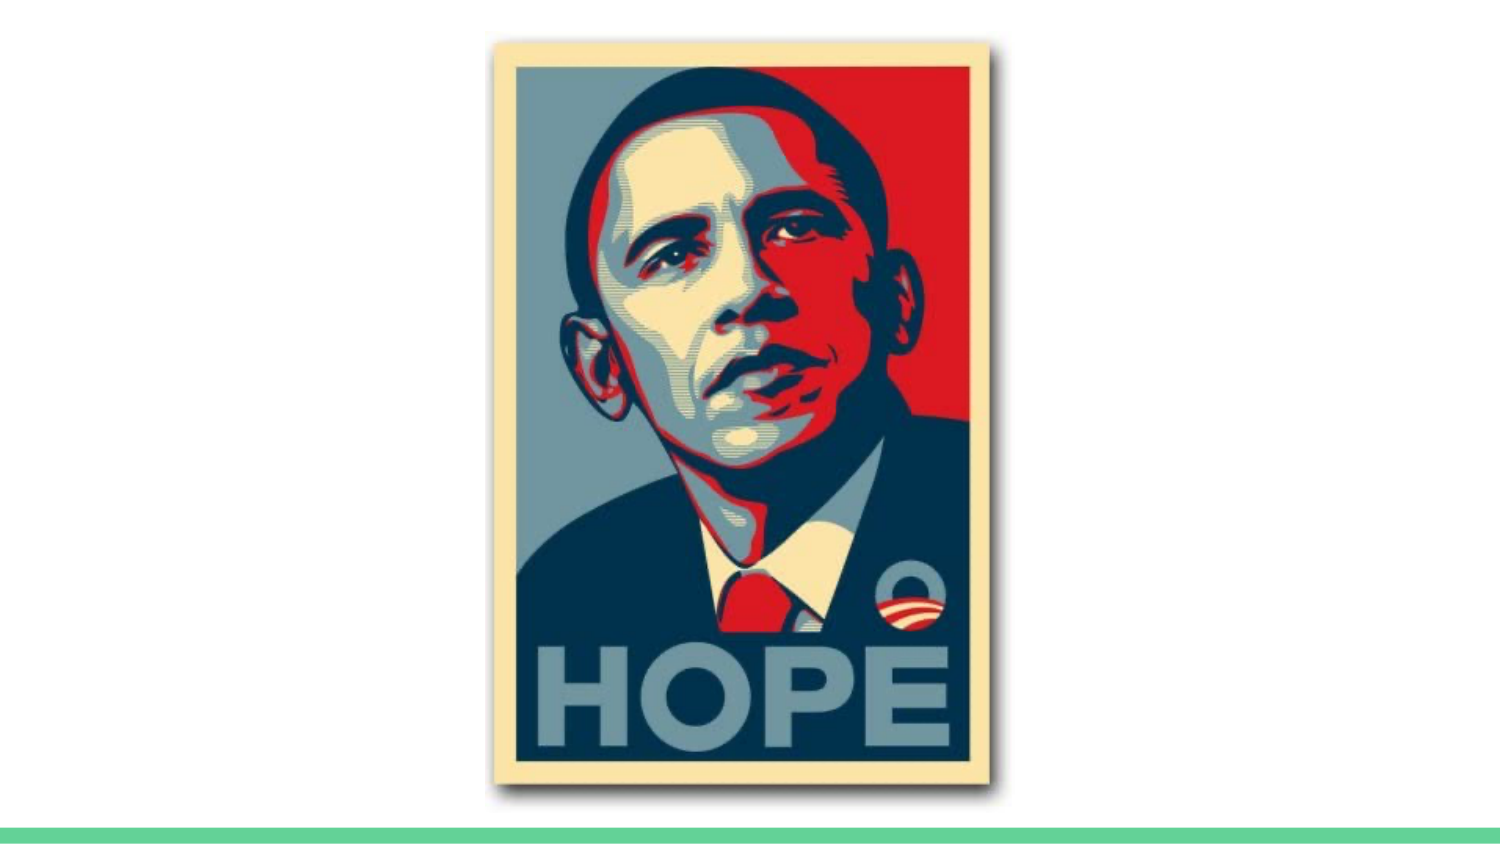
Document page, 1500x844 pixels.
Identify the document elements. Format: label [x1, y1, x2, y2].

picture [485, 30, 1015, 813]
